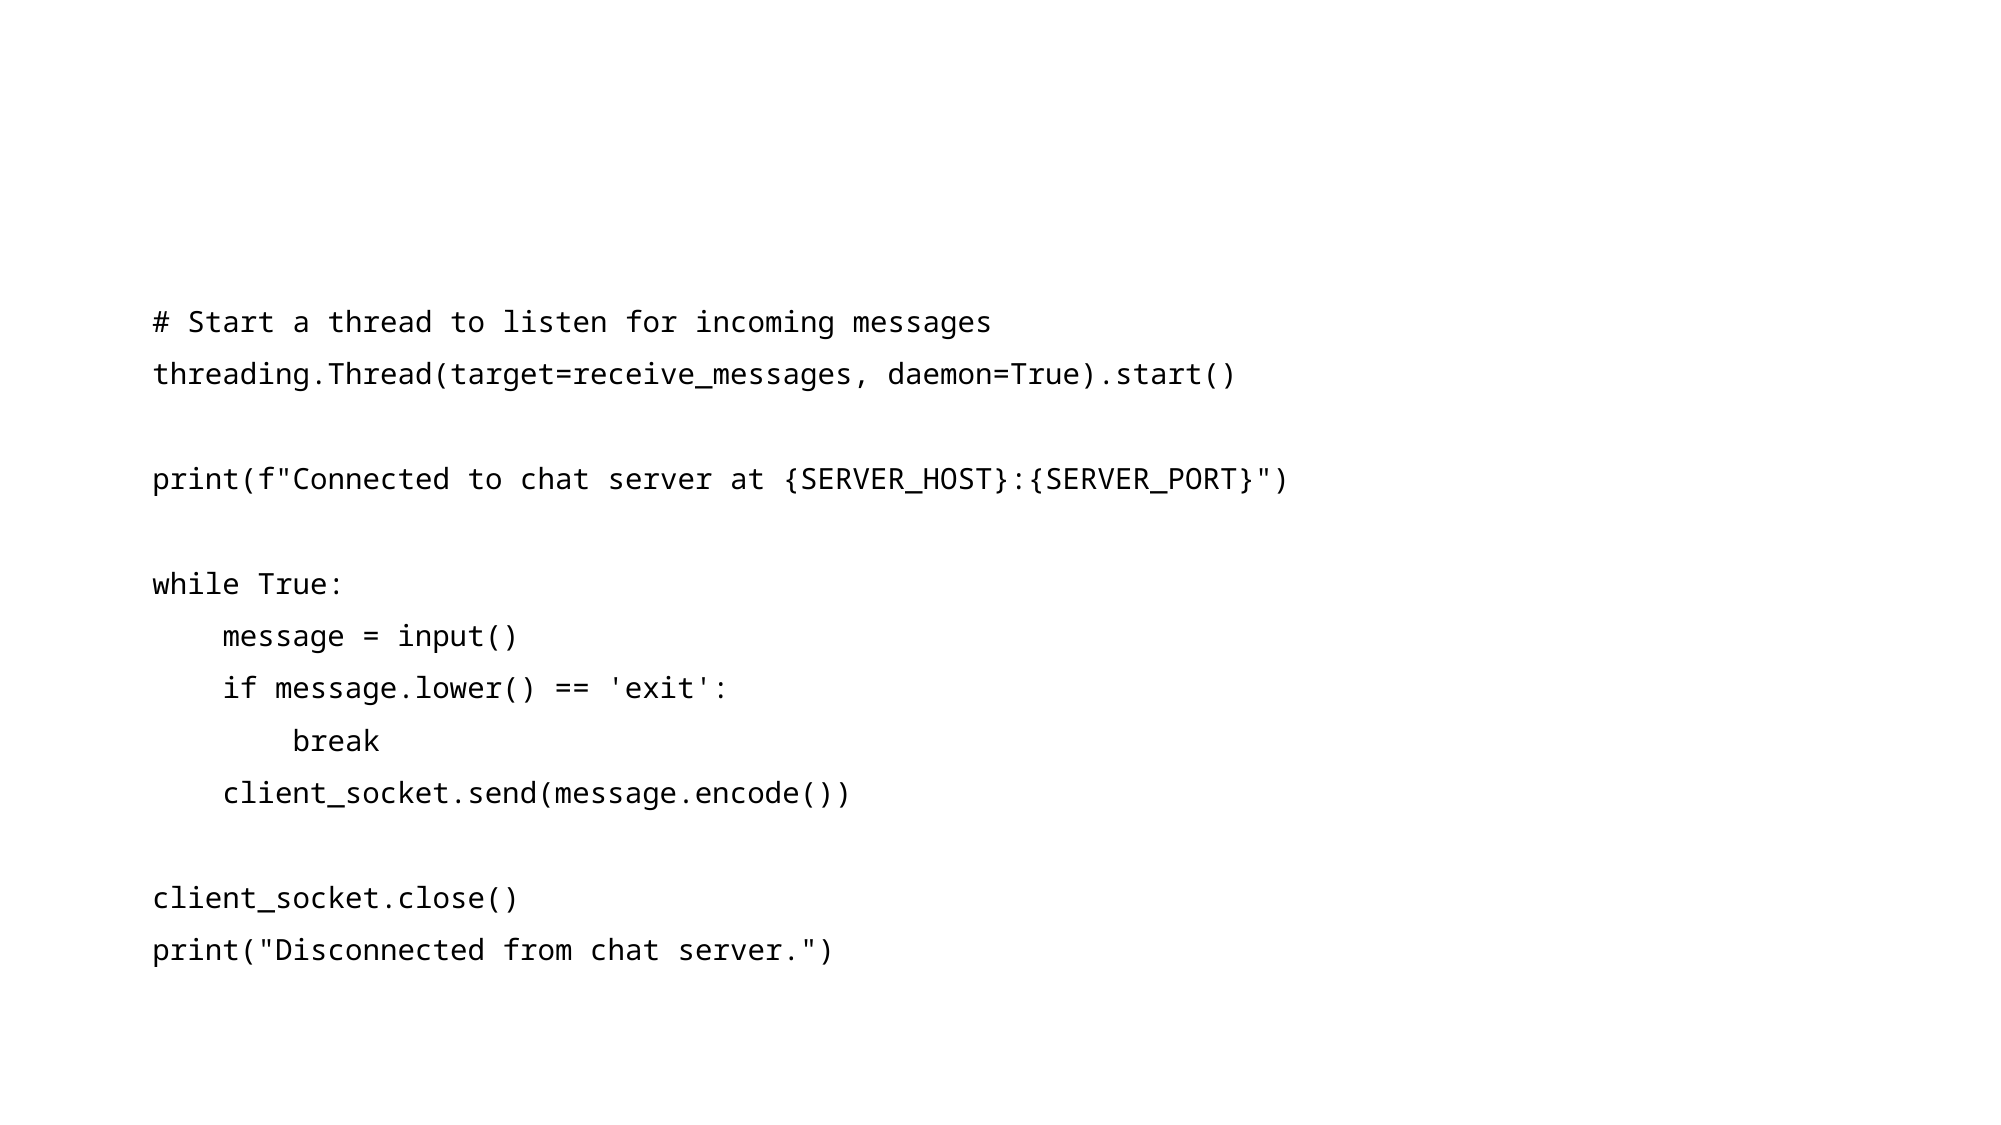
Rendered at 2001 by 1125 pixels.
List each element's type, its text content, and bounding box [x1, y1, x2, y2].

list # Start a thread to listen for incoming messages threading.Thread(target=receive_messages, daemon=True).start() print(f"Connected to chat server at {SERVER_HOST}:{SERVER_PORT}") while True: message = input() if message.lower() == 'exit': break client_socket.send(message.encode()) client_socket.close() print("Disconnected from chat server.") [137, 299, 1863, 1014]
